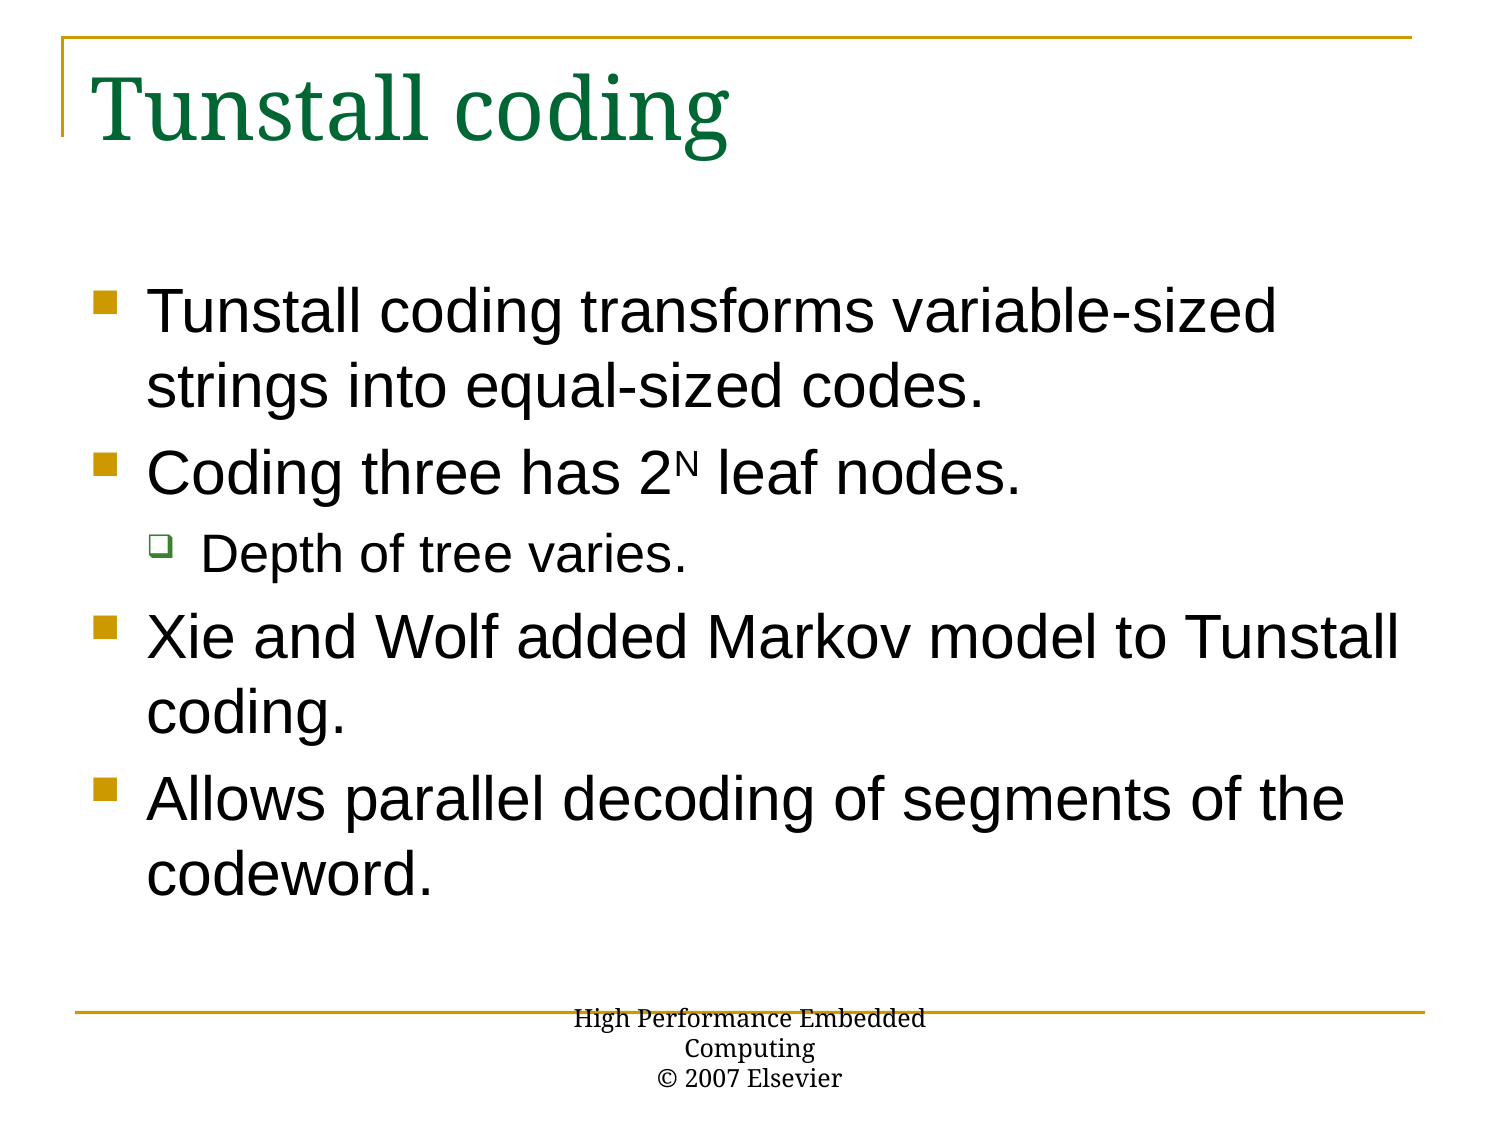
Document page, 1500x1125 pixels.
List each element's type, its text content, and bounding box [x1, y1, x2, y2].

footer High Performance Embedded Computing © 2007 Elsevier [512, 1025, 988, 1100]
title Tunstall coding [75, 45, 1425, 233]
list Tunstall coding transforms variable-sized strings into equal-sized codes. Coding three has 2N leaf nodes. Depth of tree varies. Xie and Wolf added Markov model to Tunstall coding. Allows parallel decoding of segments of the codeword. [75, 262, 1425, 1006]
